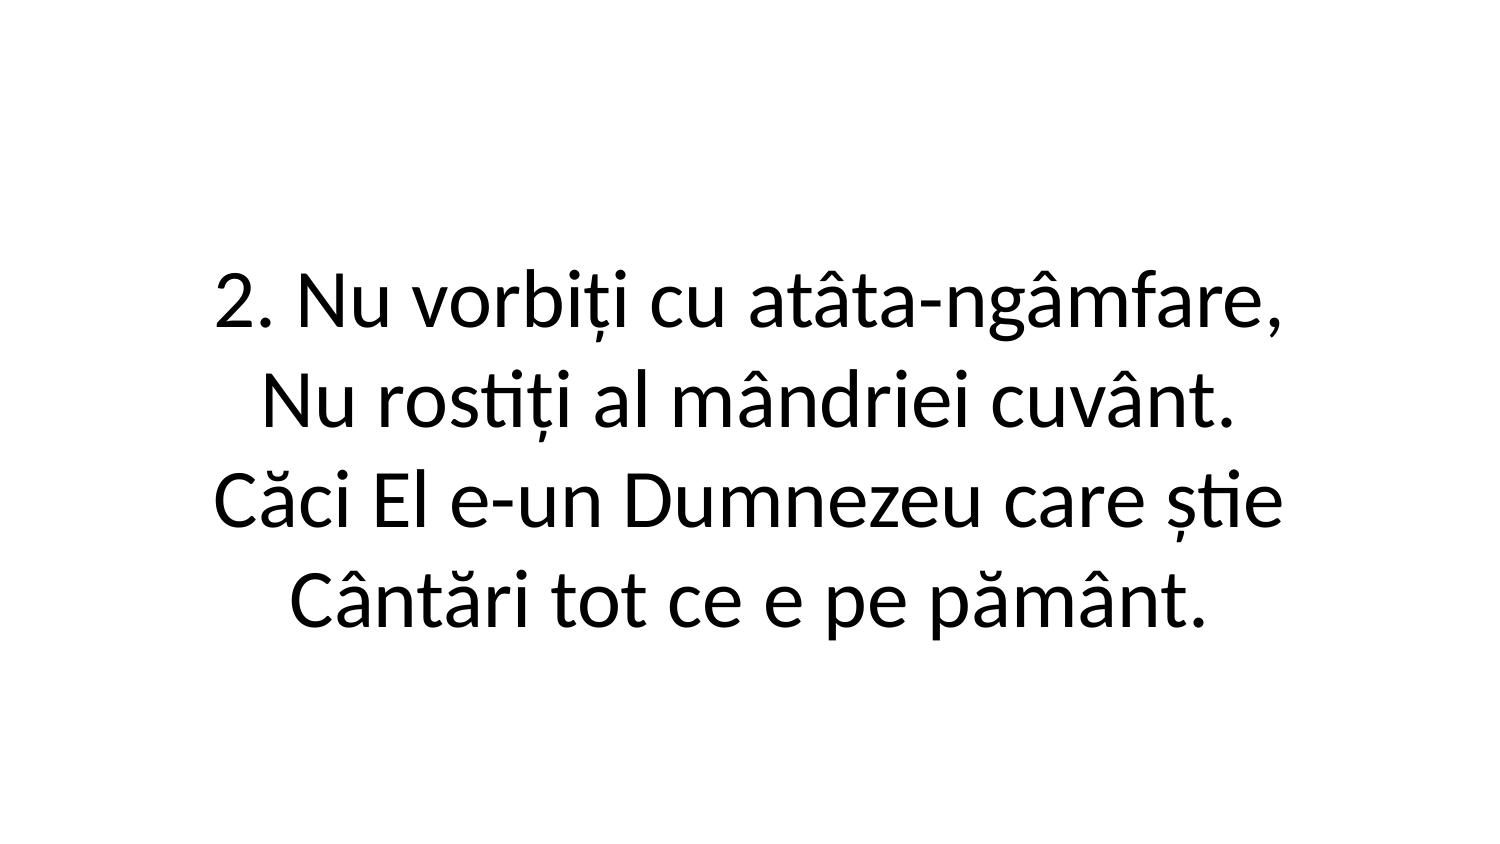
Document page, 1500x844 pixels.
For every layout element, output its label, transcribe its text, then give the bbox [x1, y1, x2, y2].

text_box 2. Nu vorbiți cu atâta-ngâmfare, Nu rostiți al mândriei cuvânt. Căci El e-un Dumnezeu care știe Cântări tot ce e pe pământ. [198, 192, 1302, 652]
